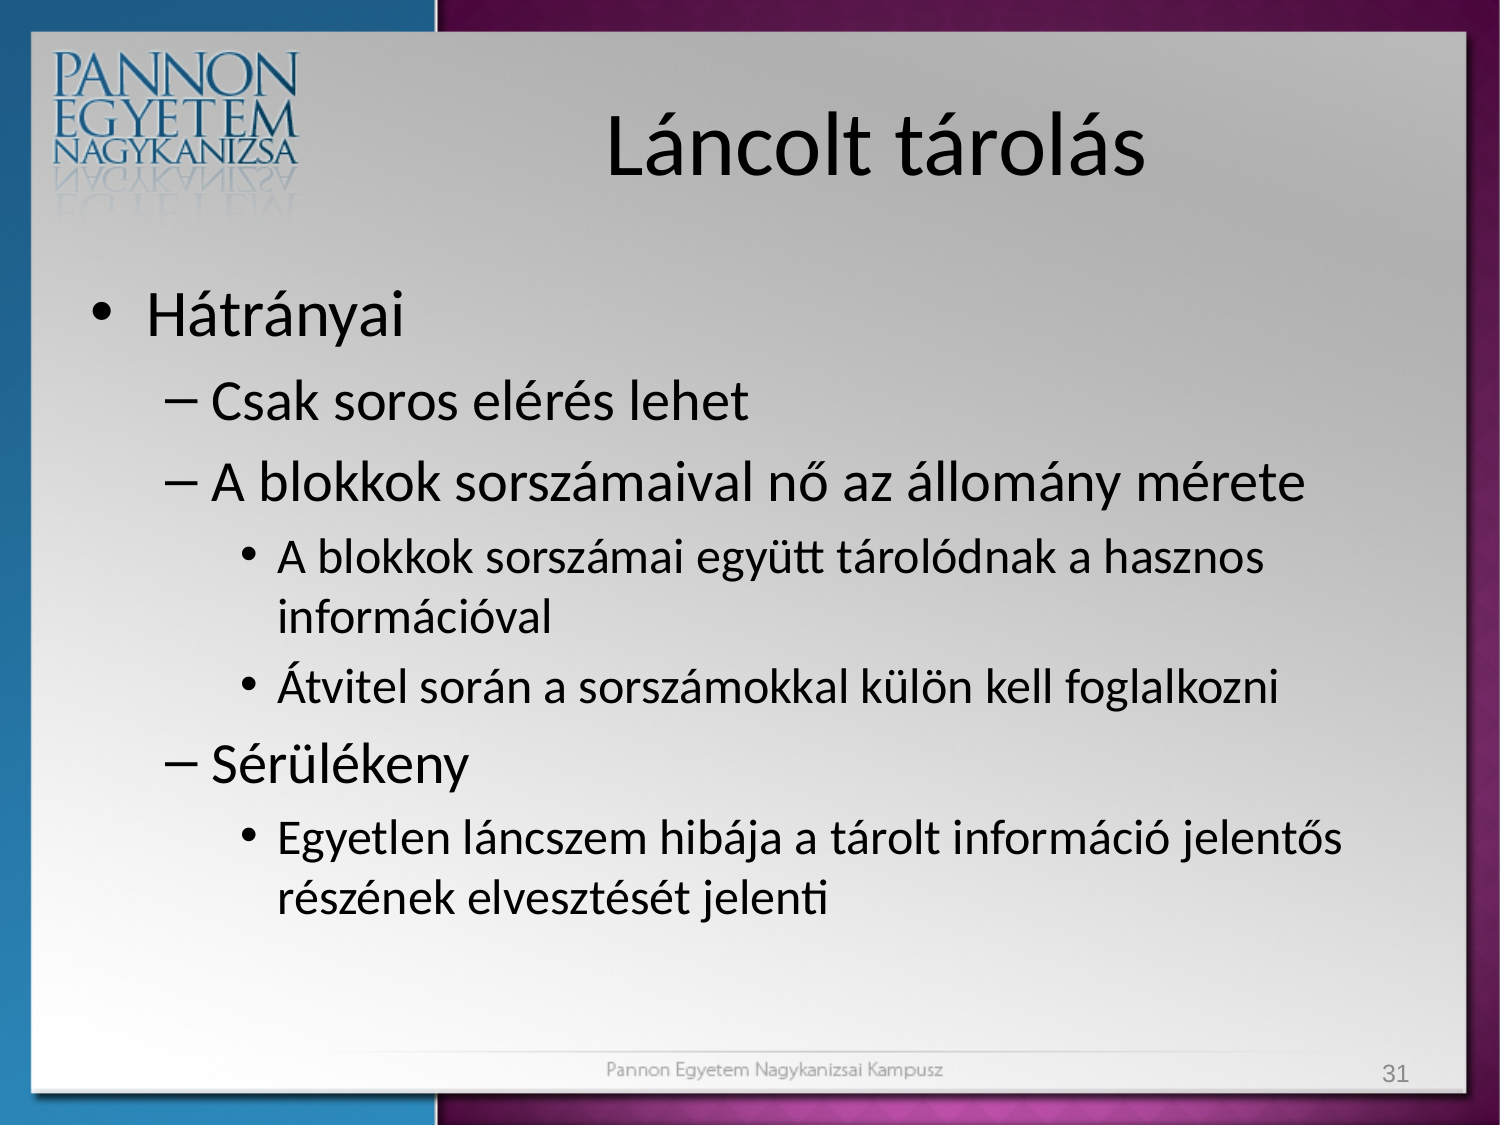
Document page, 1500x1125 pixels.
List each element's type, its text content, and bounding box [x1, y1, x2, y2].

slide_number 31 [1074, 1042, 1425, 1103]
list Hátrányai Csak soros elérés lehet A blokkok sorszámaival nő az állomány mérete A blokkok sorszámai együtt tárolódnak a hasznos információval Átvitel során a sorszámokkal külön kell foglalkozni Sérülékeny Egyetlen láncszem hibája a tárolt információ jelentős részének elvesztését jelenti [75, 262, 1425, 1038]
picture [0, 0, 1500, 1125]
title Láncolt tárolás [328, 45, 1425, 233]
